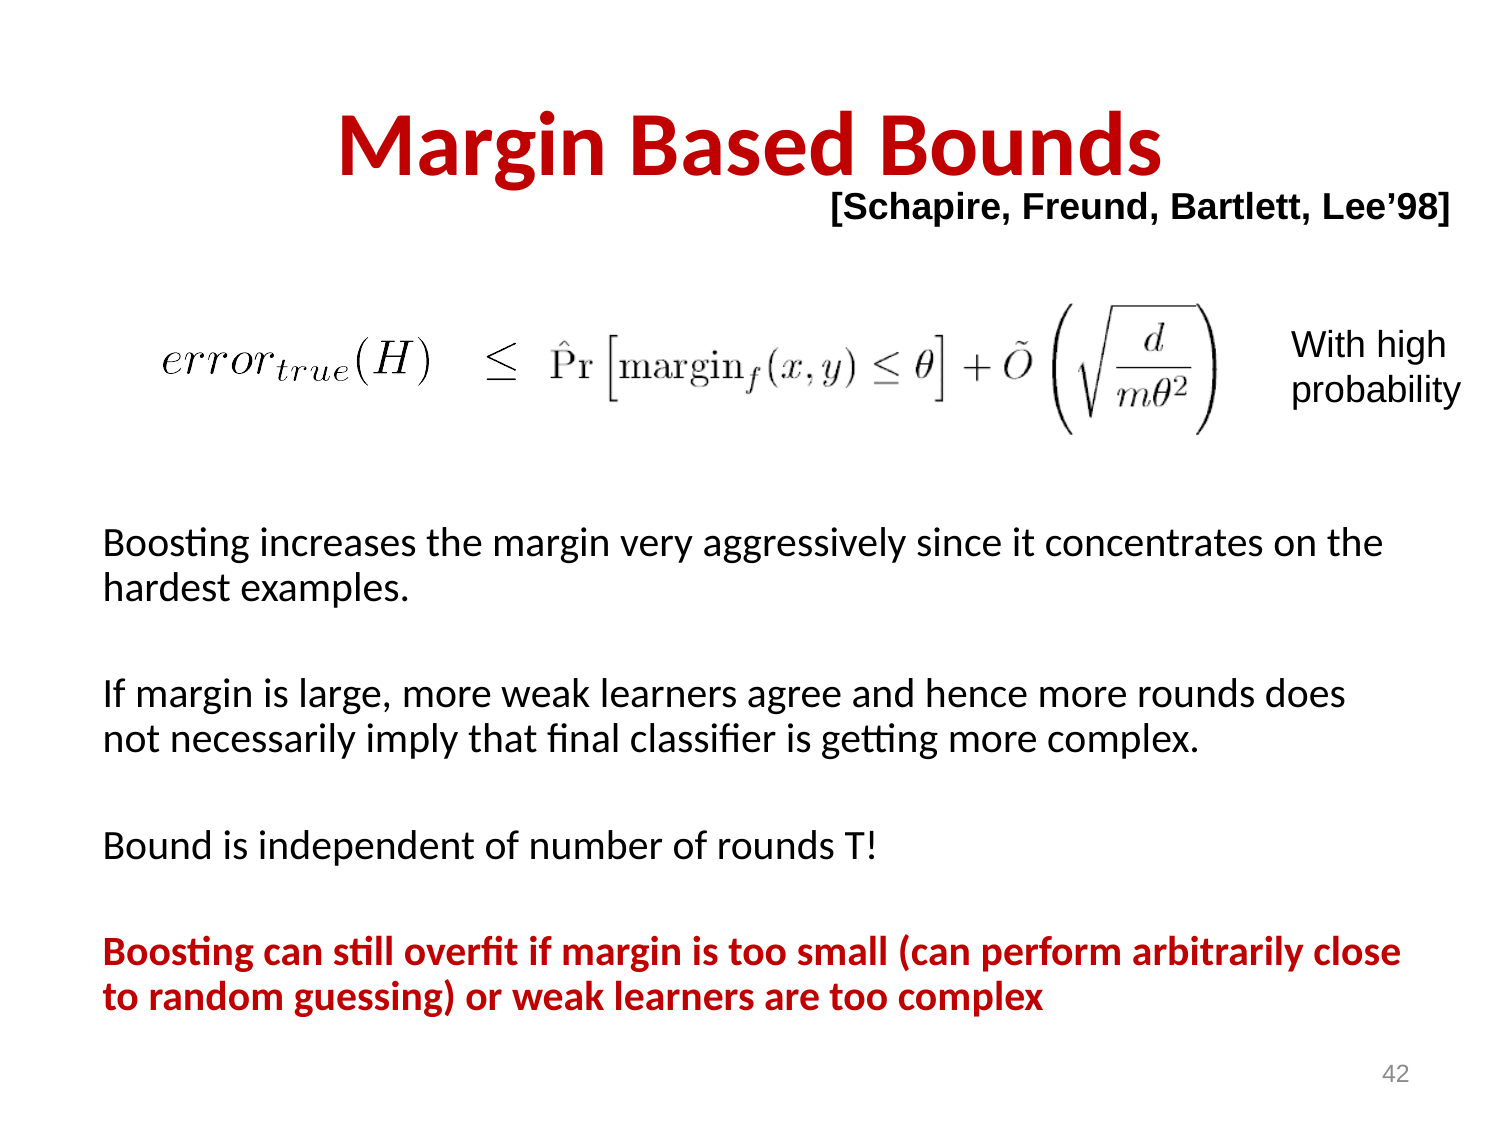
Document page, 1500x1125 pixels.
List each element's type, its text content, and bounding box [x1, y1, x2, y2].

list Boosting increases the margin very aggressively since it concentrates on the hardest examples. If margin is large, more weak learners agree and hence more rounds does not necessarily imply that final classifier is getting more complex. Bound is independent of number of rounds T! Boosting can still overfit if margin is too small (can perform arbitrarily close to random guessing) or weak learners are too complex [87, 512, 1425, 938]
picture [162, 284, 1227, 441]
text_box [Schapire, Freund, Bartlett, Lee’98] [815, 174, 1467, 235]
title Margin Based Bounds [75, 45, 1425, 233]
slide_number 42 [1074, 1042, 1425, 1103]
text_box With high probability [1276, 312, 1477, 418]
